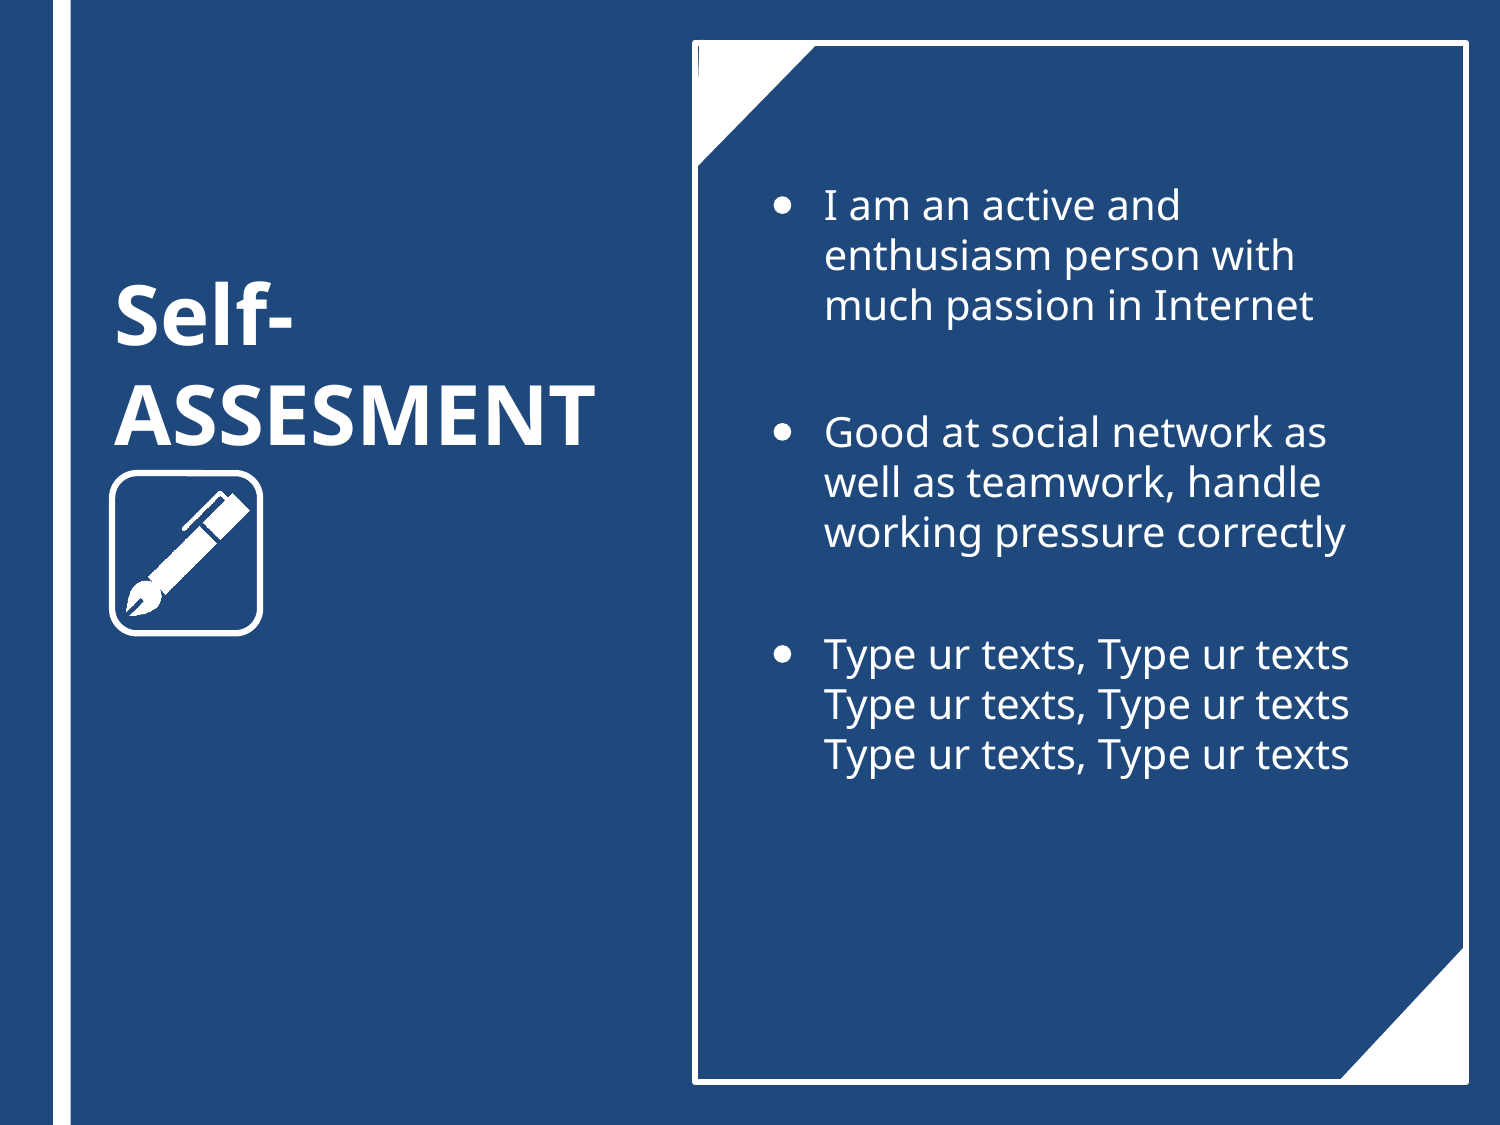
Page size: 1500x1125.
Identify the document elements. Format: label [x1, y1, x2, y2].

text_box [681, 0, 1483, 1125]
text_box [100, 254, 676, 634]
text_box [773, 397, 1398, 566]
text_box [773, 620, 1398, 990]
text_box [51, 0, 73, 1125]
text_box [773, 171, 1398, 339]
